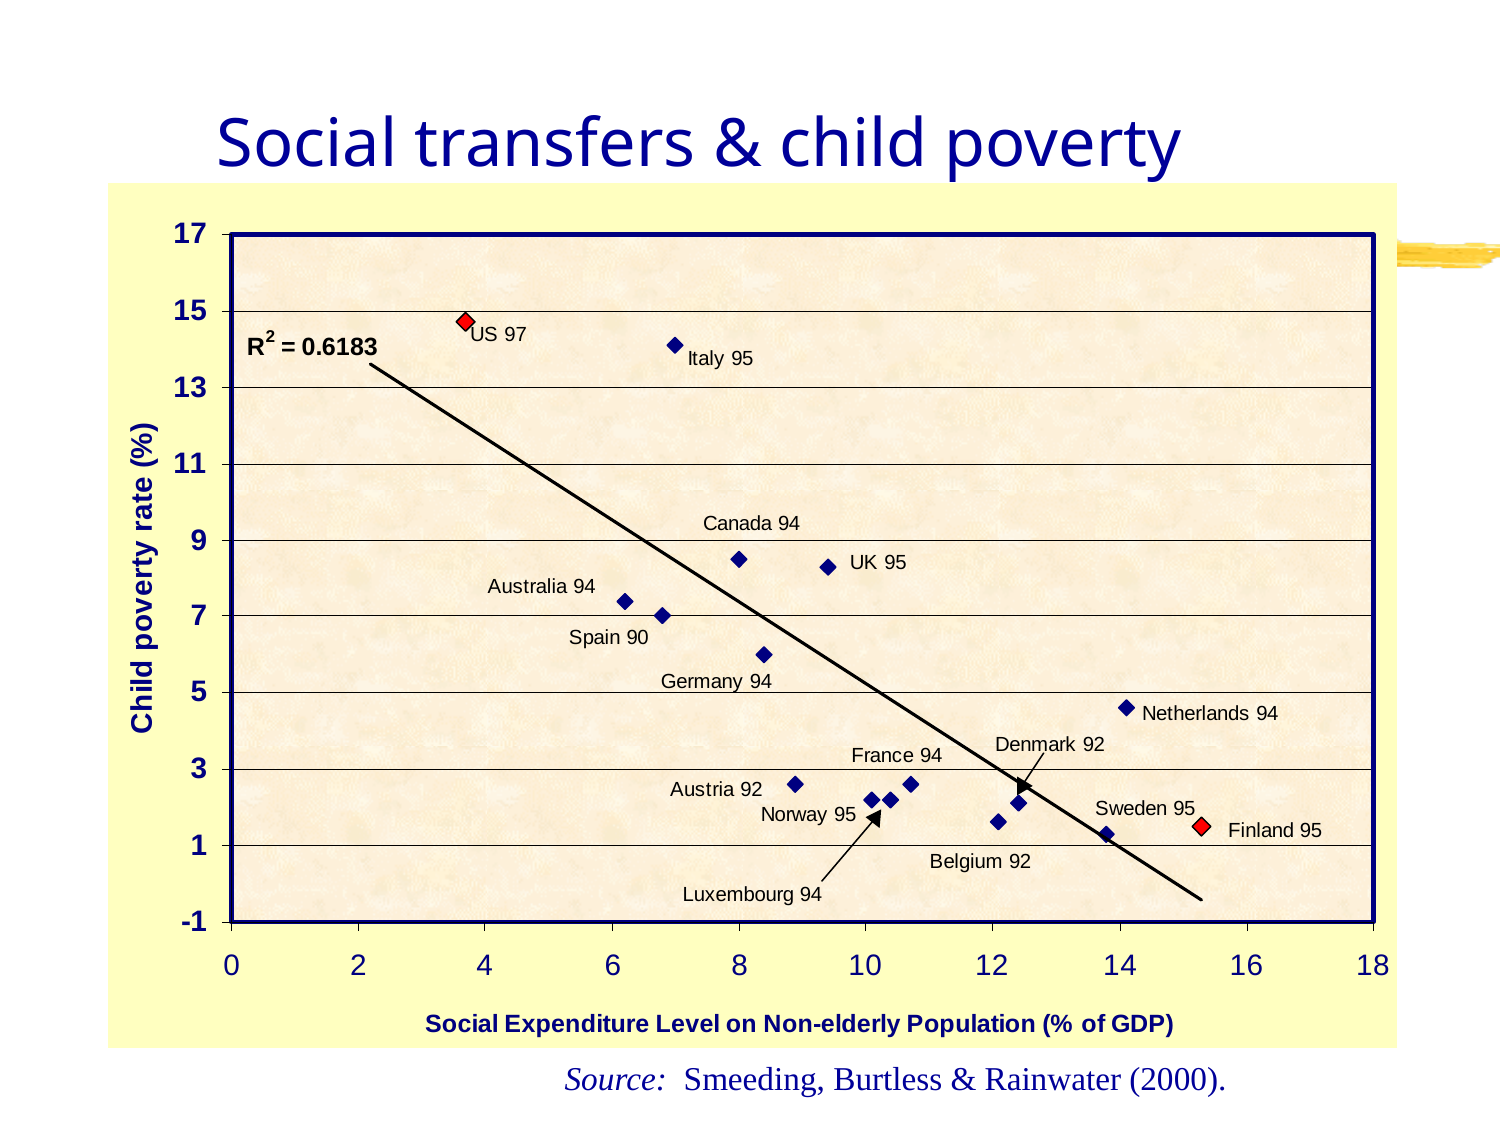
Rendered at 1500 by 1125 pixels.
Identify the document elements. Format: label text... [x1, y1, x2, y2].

text_box Source: Smeeding, Burtless & Rainwater (2000). [549, 1049, 1463, 1105]
title Social transfers & child poverty [62, 74, 1338, 188]
picture [99, 174, 1500, 1055]
